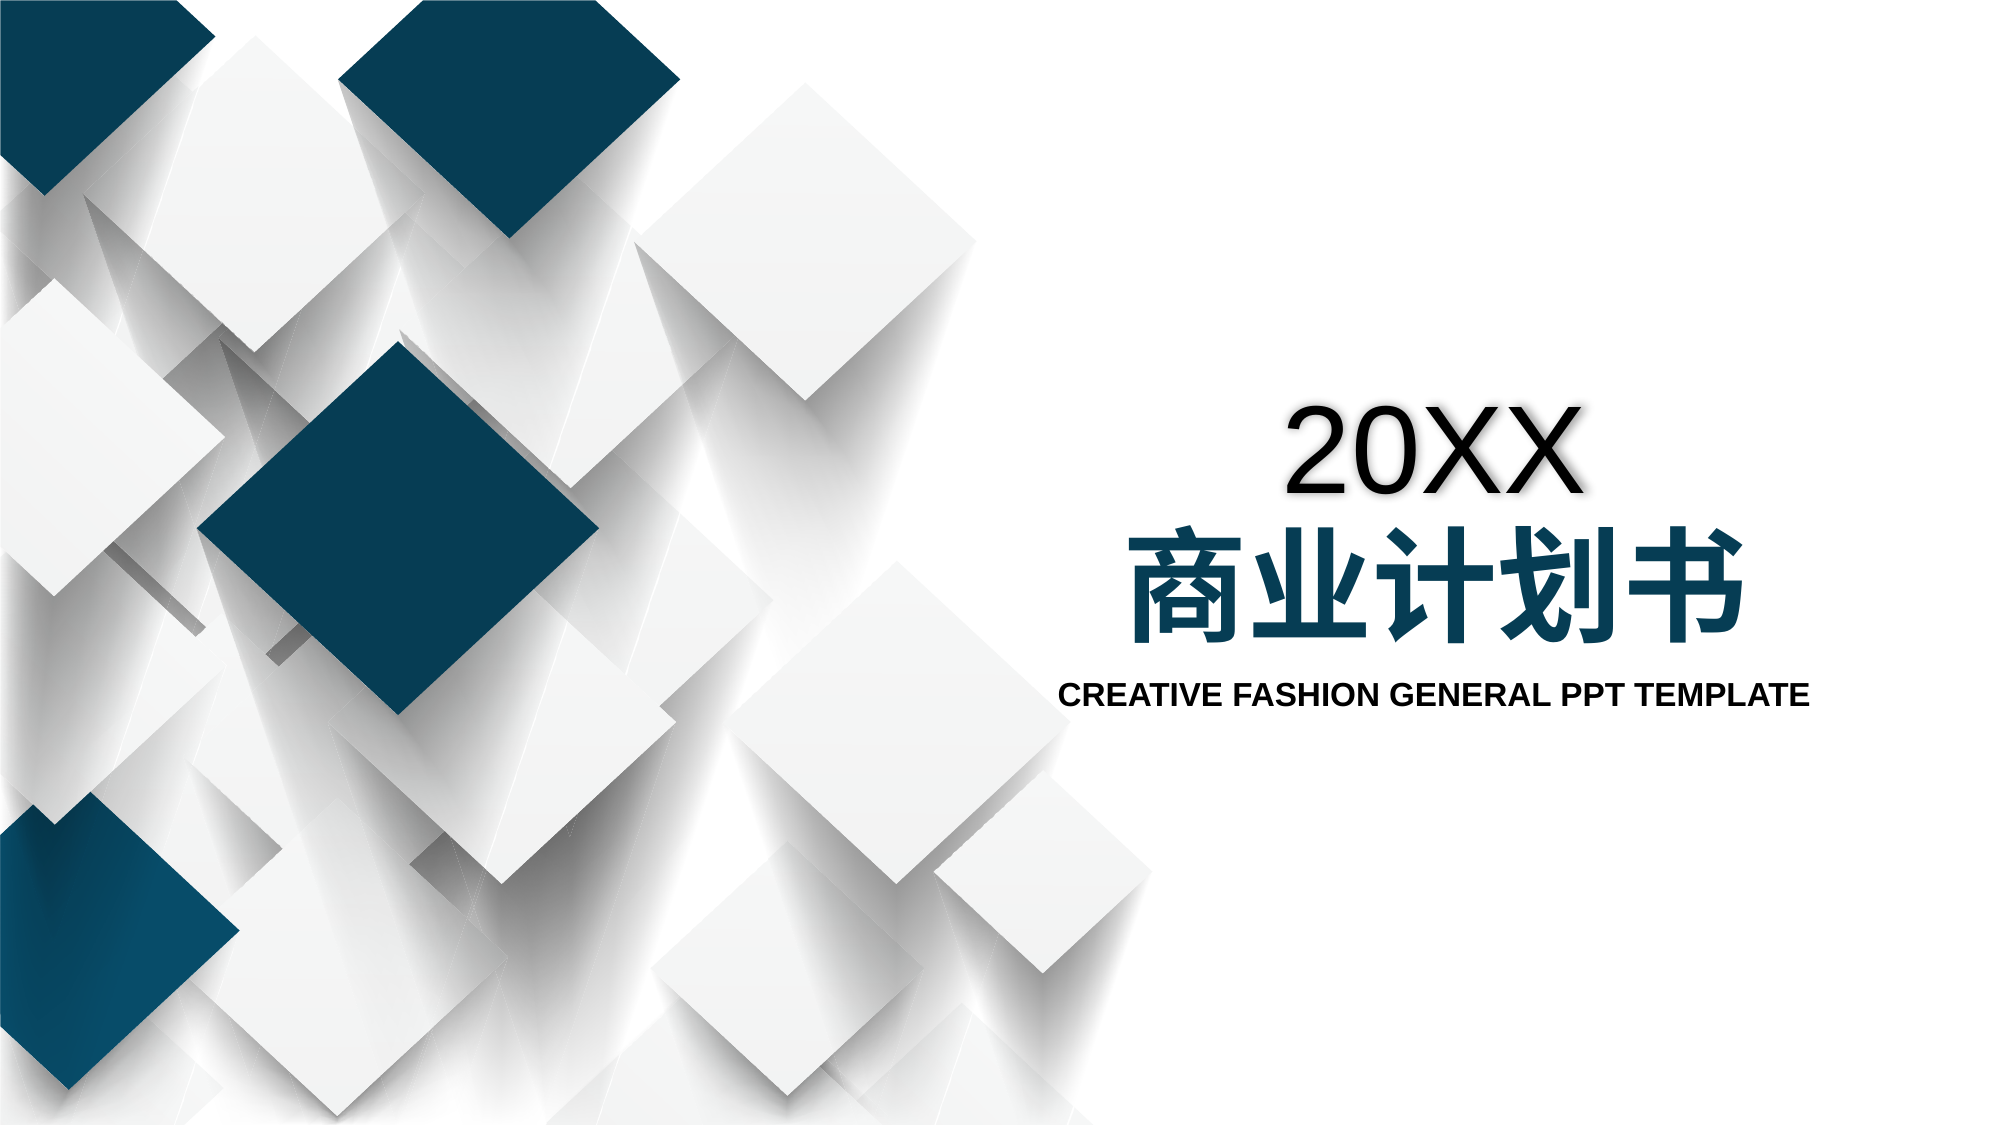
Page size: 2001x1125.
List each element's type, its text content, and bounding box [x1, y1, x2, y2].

picture [0, 0, 1153, 1125]
text_box 商业计划书 [1153, 499, 1763, 665]
text_box 20XX [1267, 361, 1603, 499]
text_box CREATIVE FASHION GENERAL PPT TEMPLATE [1153, 666, 1827, 721]
